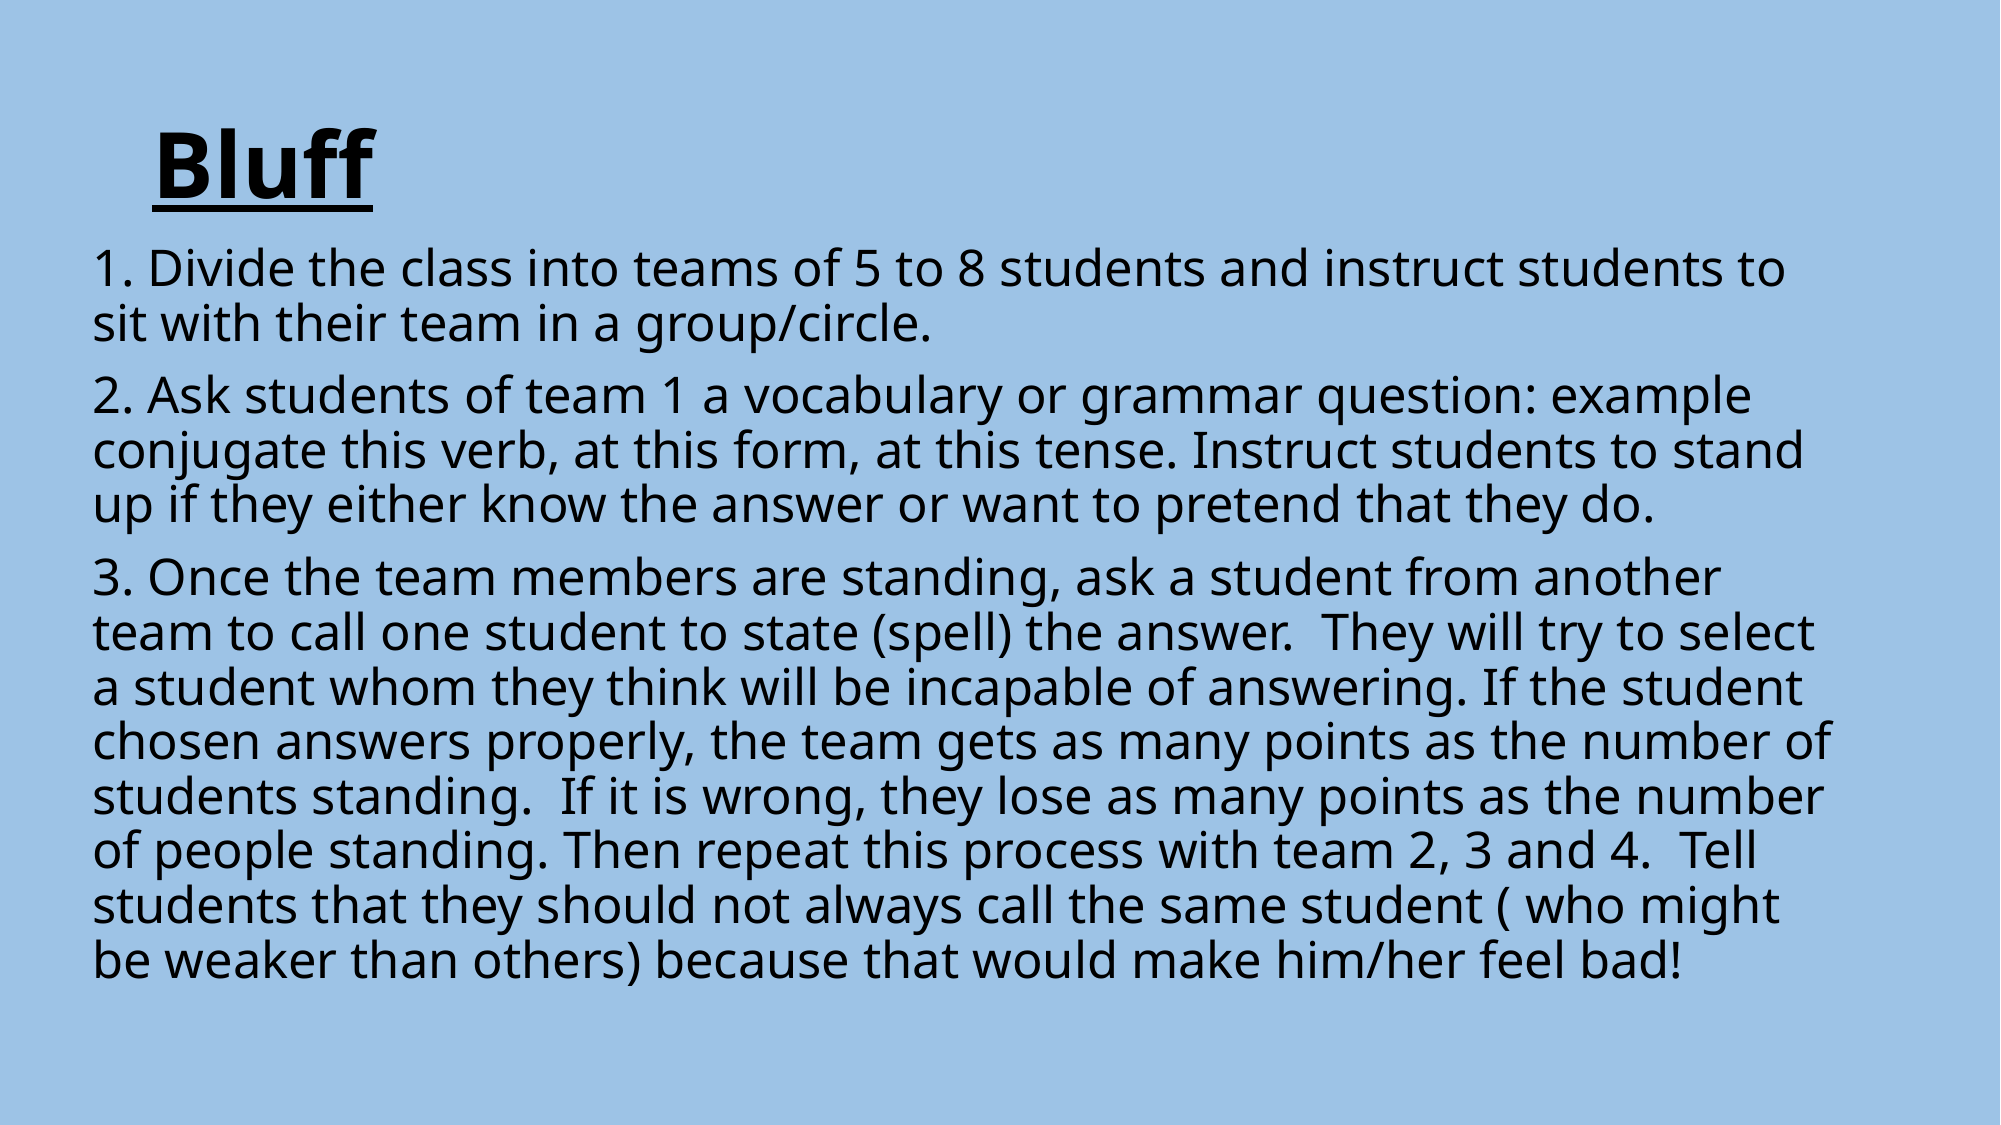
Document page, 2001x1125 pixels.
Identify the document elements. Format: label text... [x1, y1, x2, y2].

list 1. Divide the class into teams of 5 to 8 students and instruct students to sit with their team in a group/circle. 2. Ask students of team 1 a vocabulary or grammar question: example conjugate this verb, at this form, at this tense. Instruct students to stand up if they either know the answer or want to pretend that they do. 3. Once the team members are standing, ask a student from another team to call one student to state (spell) the answer. They will try to select a student whom they think will be incapable of answering. If the student chosen answers properly, the team gets as many points as the number of students standing. If it is wrong, they lose as many points as the number of people standing. Then repeat this process with team 2, 3 and 4. Tell students that they should not always call the same student ( who might be weaker than others) because that would make him/her feel bad! [77, 235, 1863, 1053]
title Bluff [137, 59, 1863, 235]
